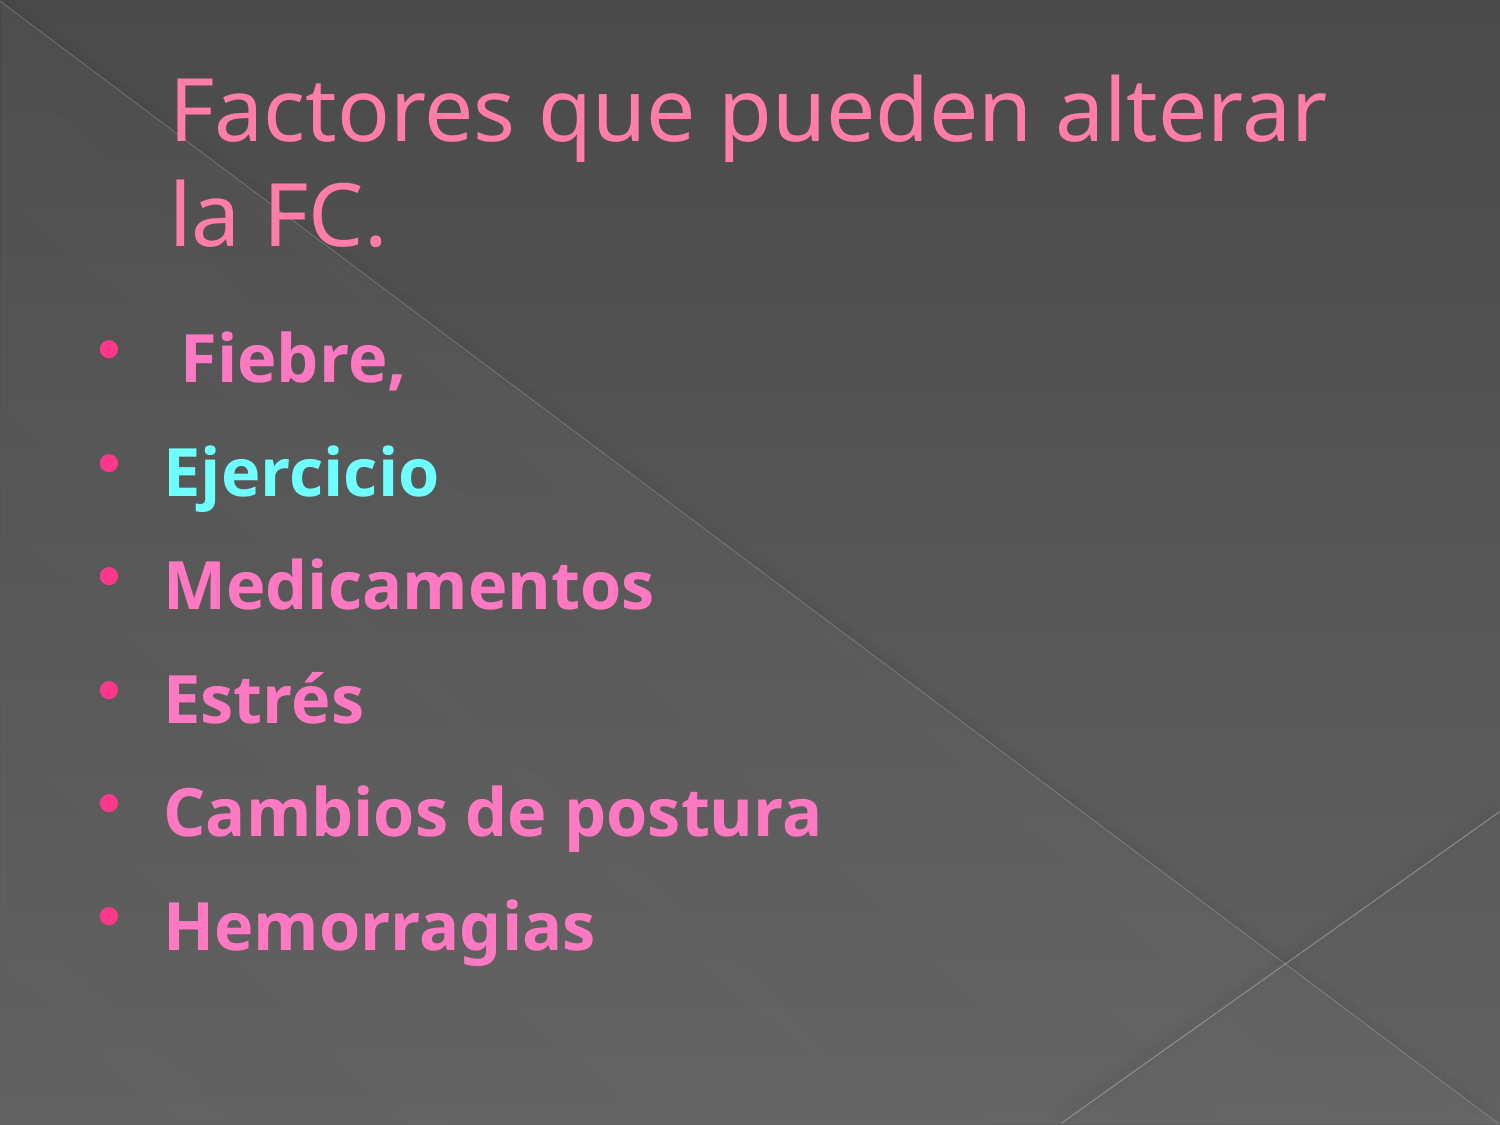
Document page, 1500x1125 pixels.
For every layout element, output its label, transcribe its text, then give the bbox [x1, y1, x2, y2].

title Factores que pueden alterar la FC. [75, 43, 1425, 274]
list Fiebre, Ejercicio Medicamentos Estrés Cambios de postura Hemorragias [75, 308, 1425, 1059]
